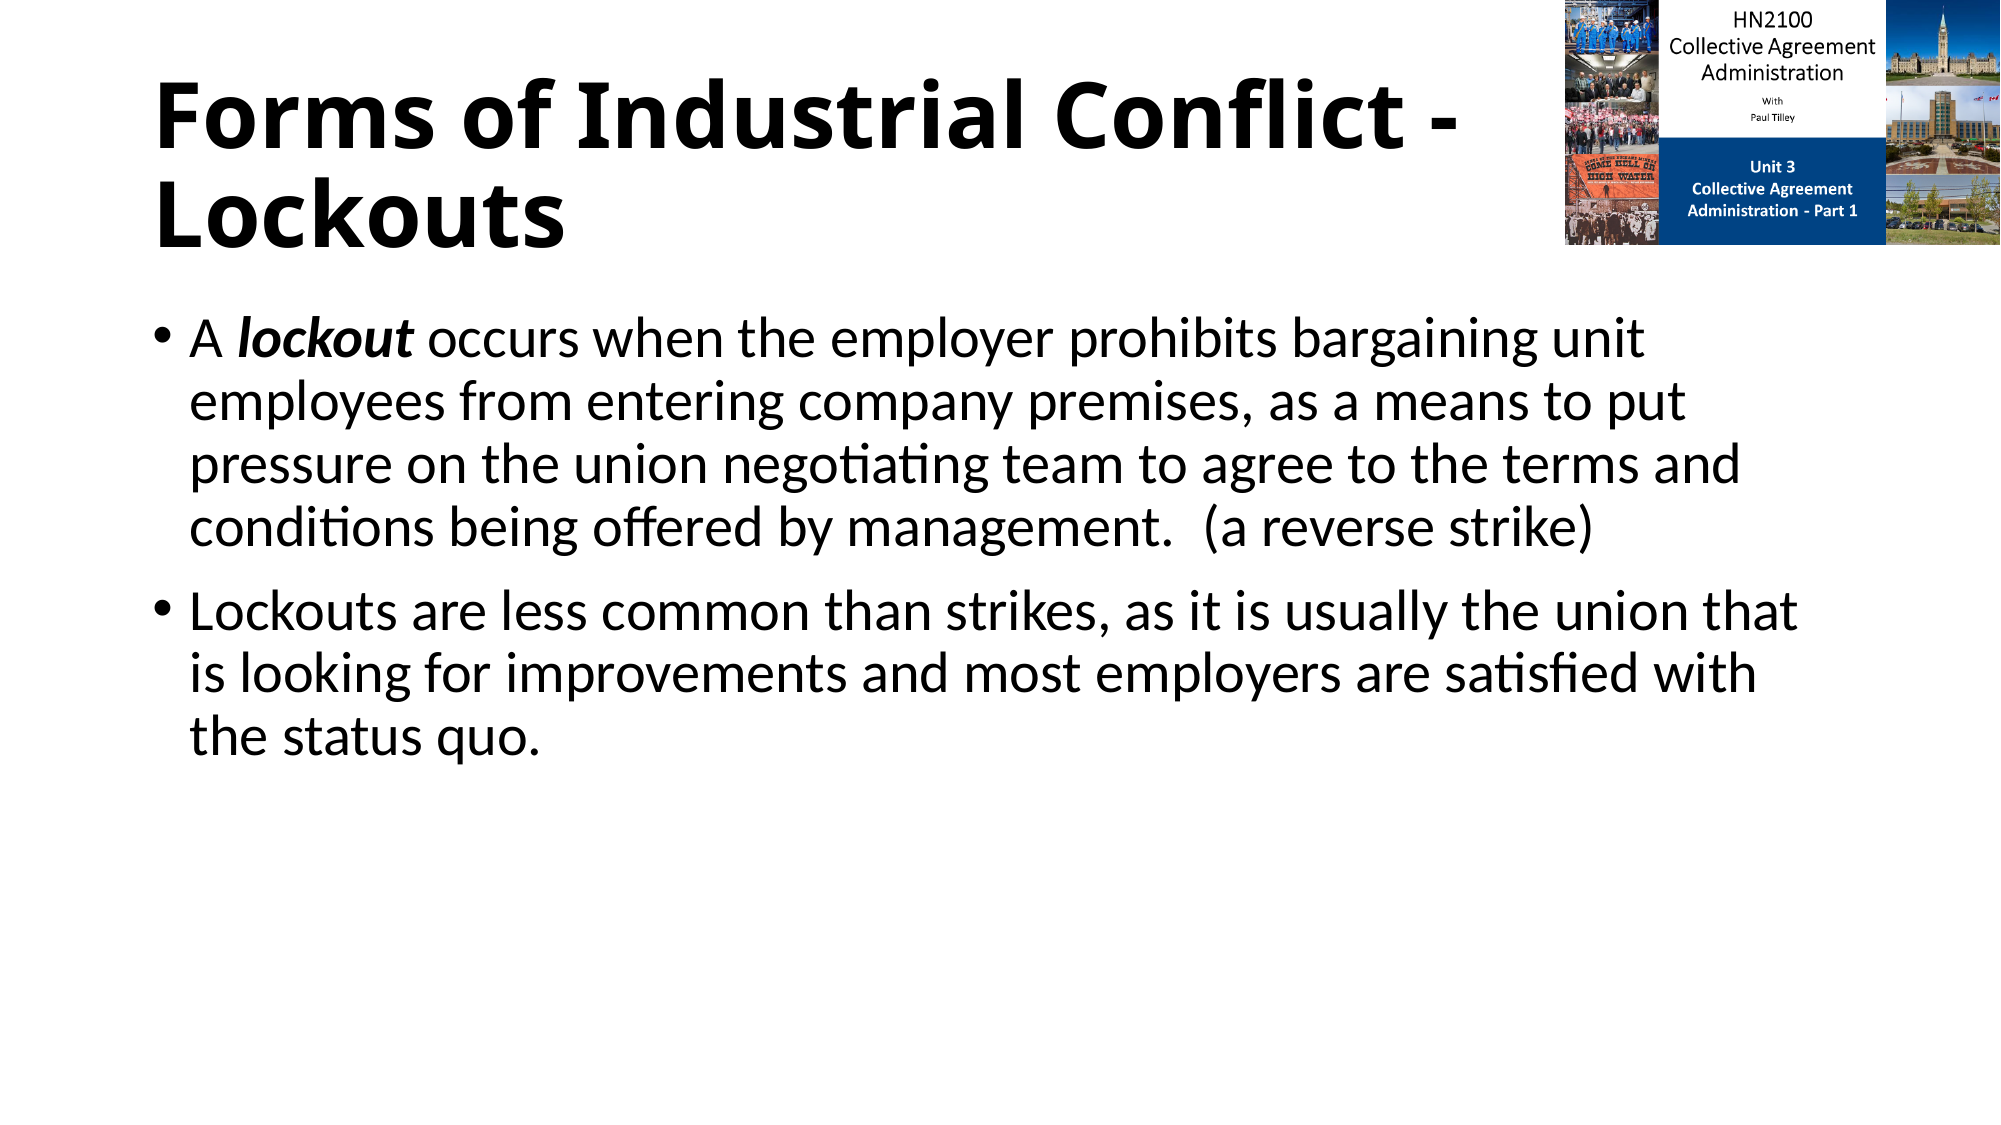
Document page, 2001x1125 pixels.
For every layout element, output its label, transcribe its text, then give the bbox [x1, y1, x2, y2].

title Forms of Industrial Conflict - Lockouts [137, 59, 1863, 278]
list A lockout occurs when the employer prohibits bargaining unit employees from entering company premises, as a means to put pressure on the union negotiating team to agree to the terms and conditions being offered by management. (a reverse strike) Lockouts are less common than strikes, as it is usually the union that is looking for improvements and most employers are satisfied with the status quo. [137, 299, 1863, 1014]
picture [1565, 0, 2000, 245]
